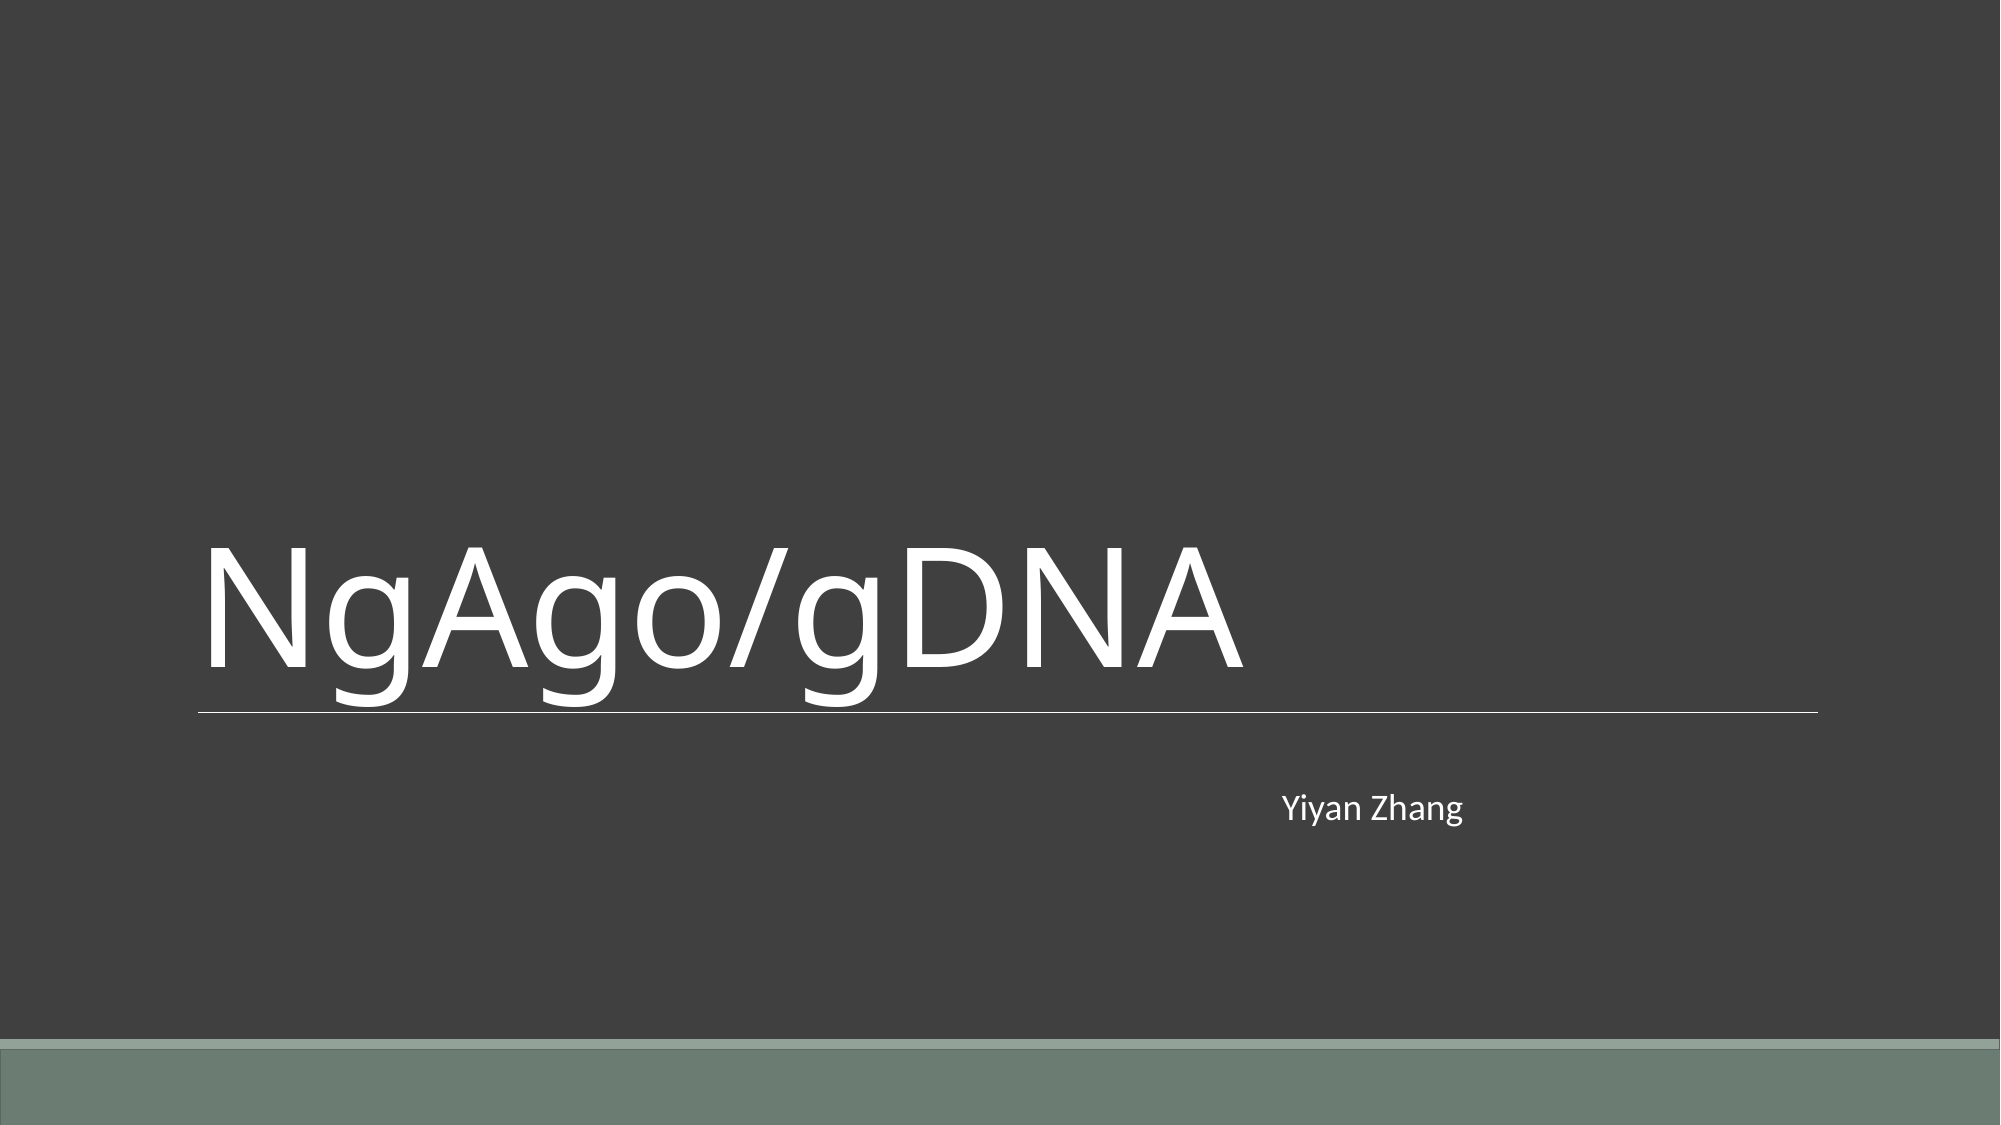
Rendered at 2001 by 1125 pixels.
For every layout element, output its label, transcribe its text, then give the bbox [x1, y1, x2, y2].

text_box Yiyan Zhang [1267, 775, 1788, 836]
title NgAgo/gDNA [180, 124, 1830, 710]
